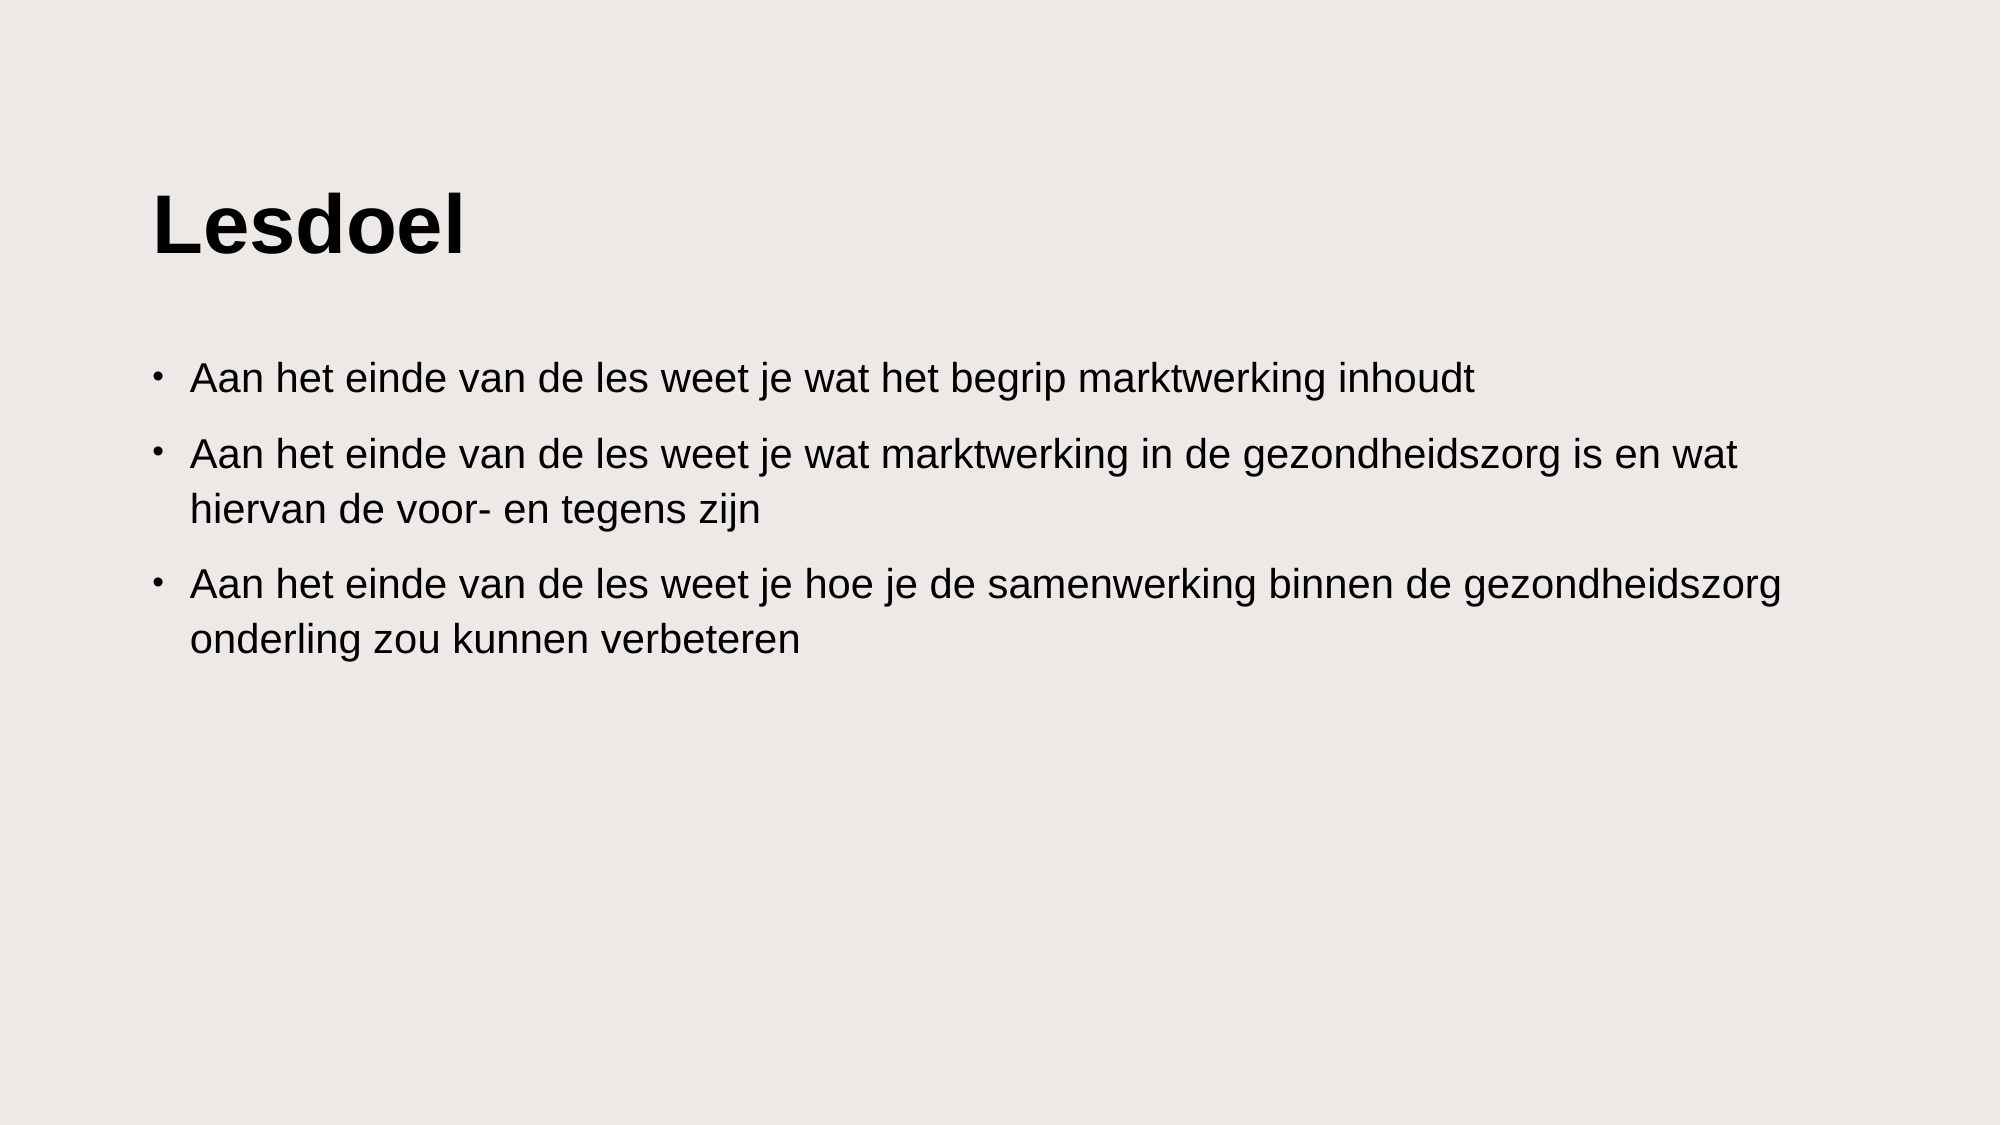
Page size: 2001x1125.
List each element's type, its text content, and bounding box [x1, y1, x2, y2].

list Aan het einde van de les weet je wat het begrip marktwerking inhoudt Aan het einde van de les weet je wat marktwerking in de gezondheidszorg is en wat hiervan de voor- en tegens zijn Aan het einde van de les weet je hoe je de samenwerking binnen de gezondheidszorg onderling zou kunnen verbeteren [137, 338, 1863, 1014]
title Lesdoel [137, 95, 1863, 280]
